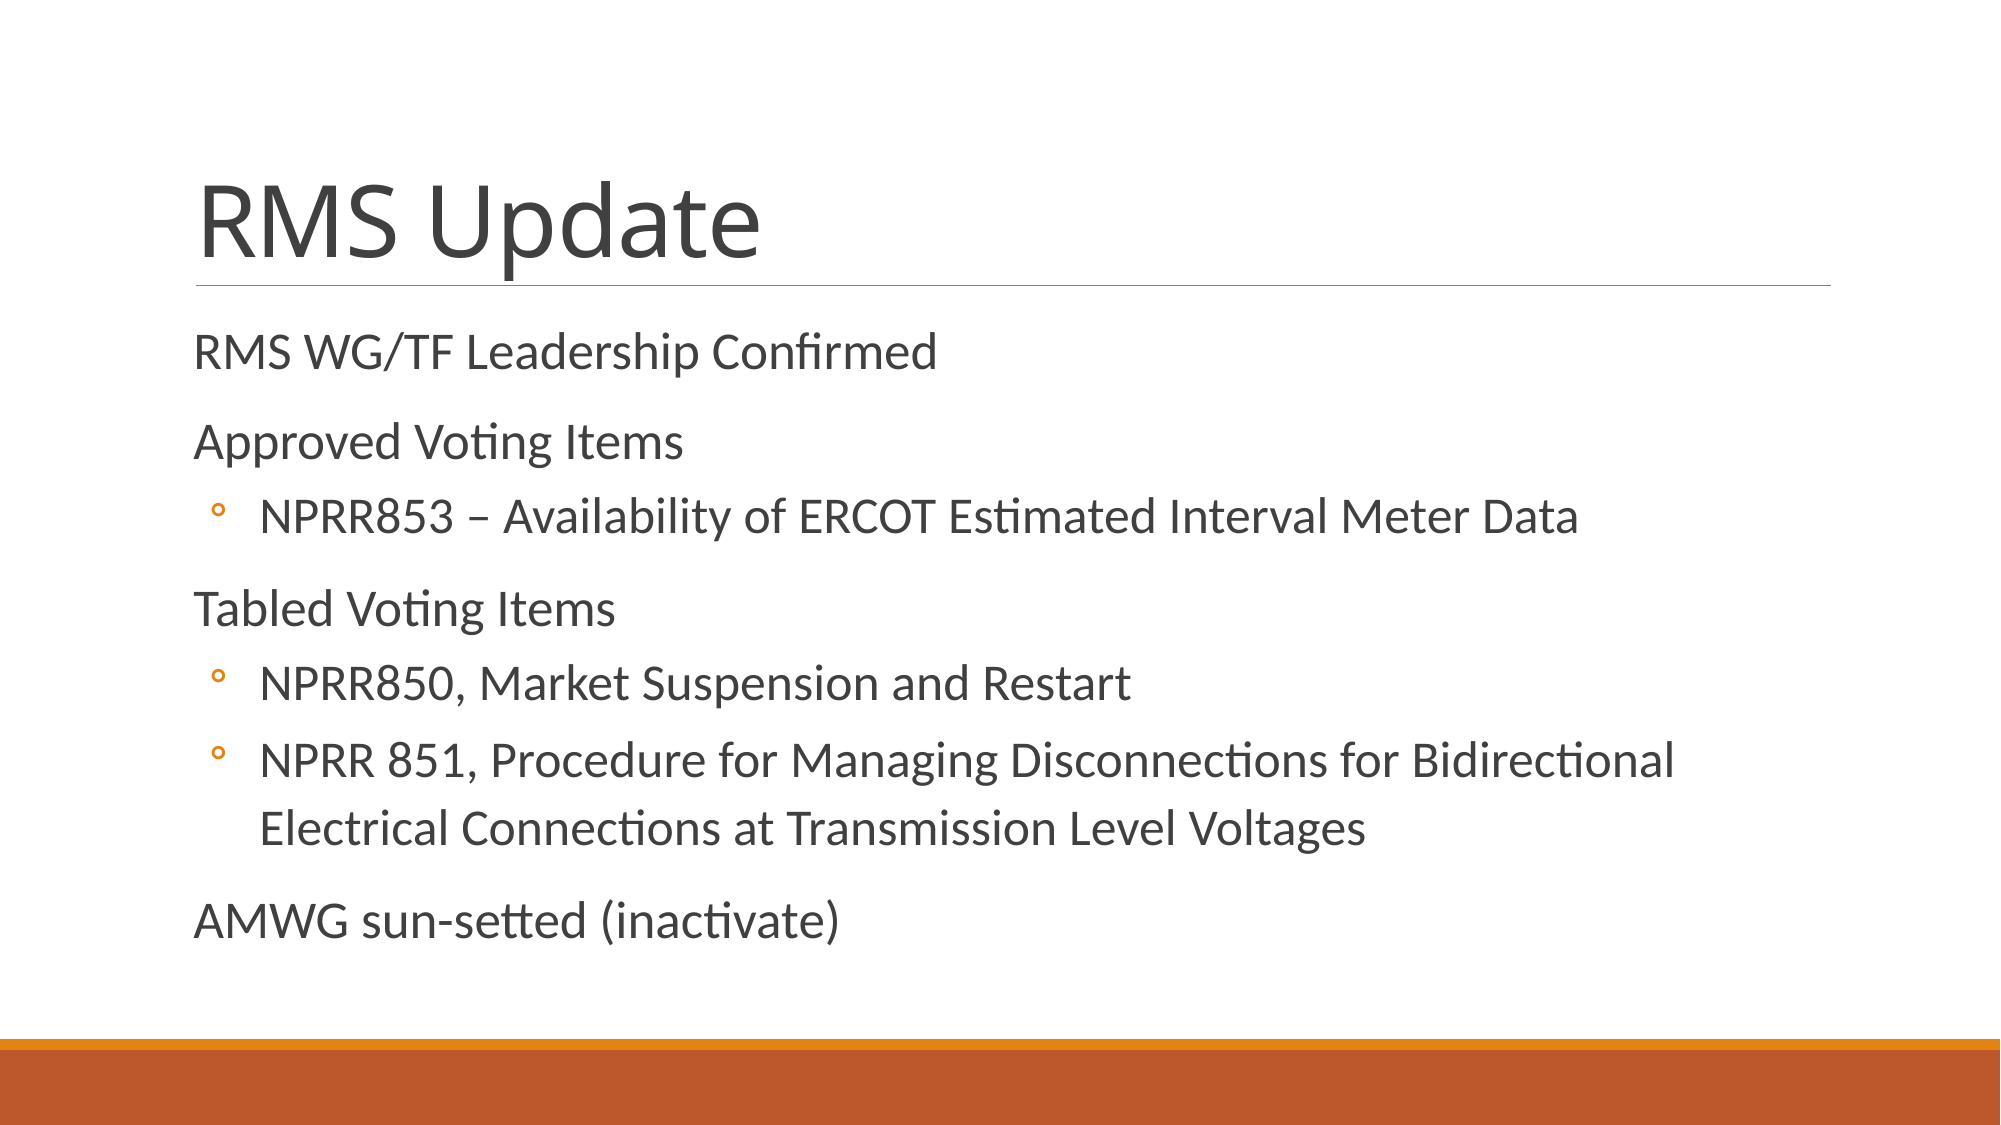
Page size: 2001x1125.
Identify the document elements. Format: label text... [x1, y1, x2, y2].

title RMS Update [180, 47, 1830, 285]
list RMS WG/TF Leadership Confirmed Approved Voting Items NPRR853 – Availability of ERCOT Estimated Interval Meter Data Tabled Voting Items NPRR850, Market Suspension and Restart NPRR 851, Procedure for Managing Disconnections for Bidirectional Electrical Connections at Transmission Level Voltages AMWG sun-setted (inactivate) [180, 302, 1830, 963]
